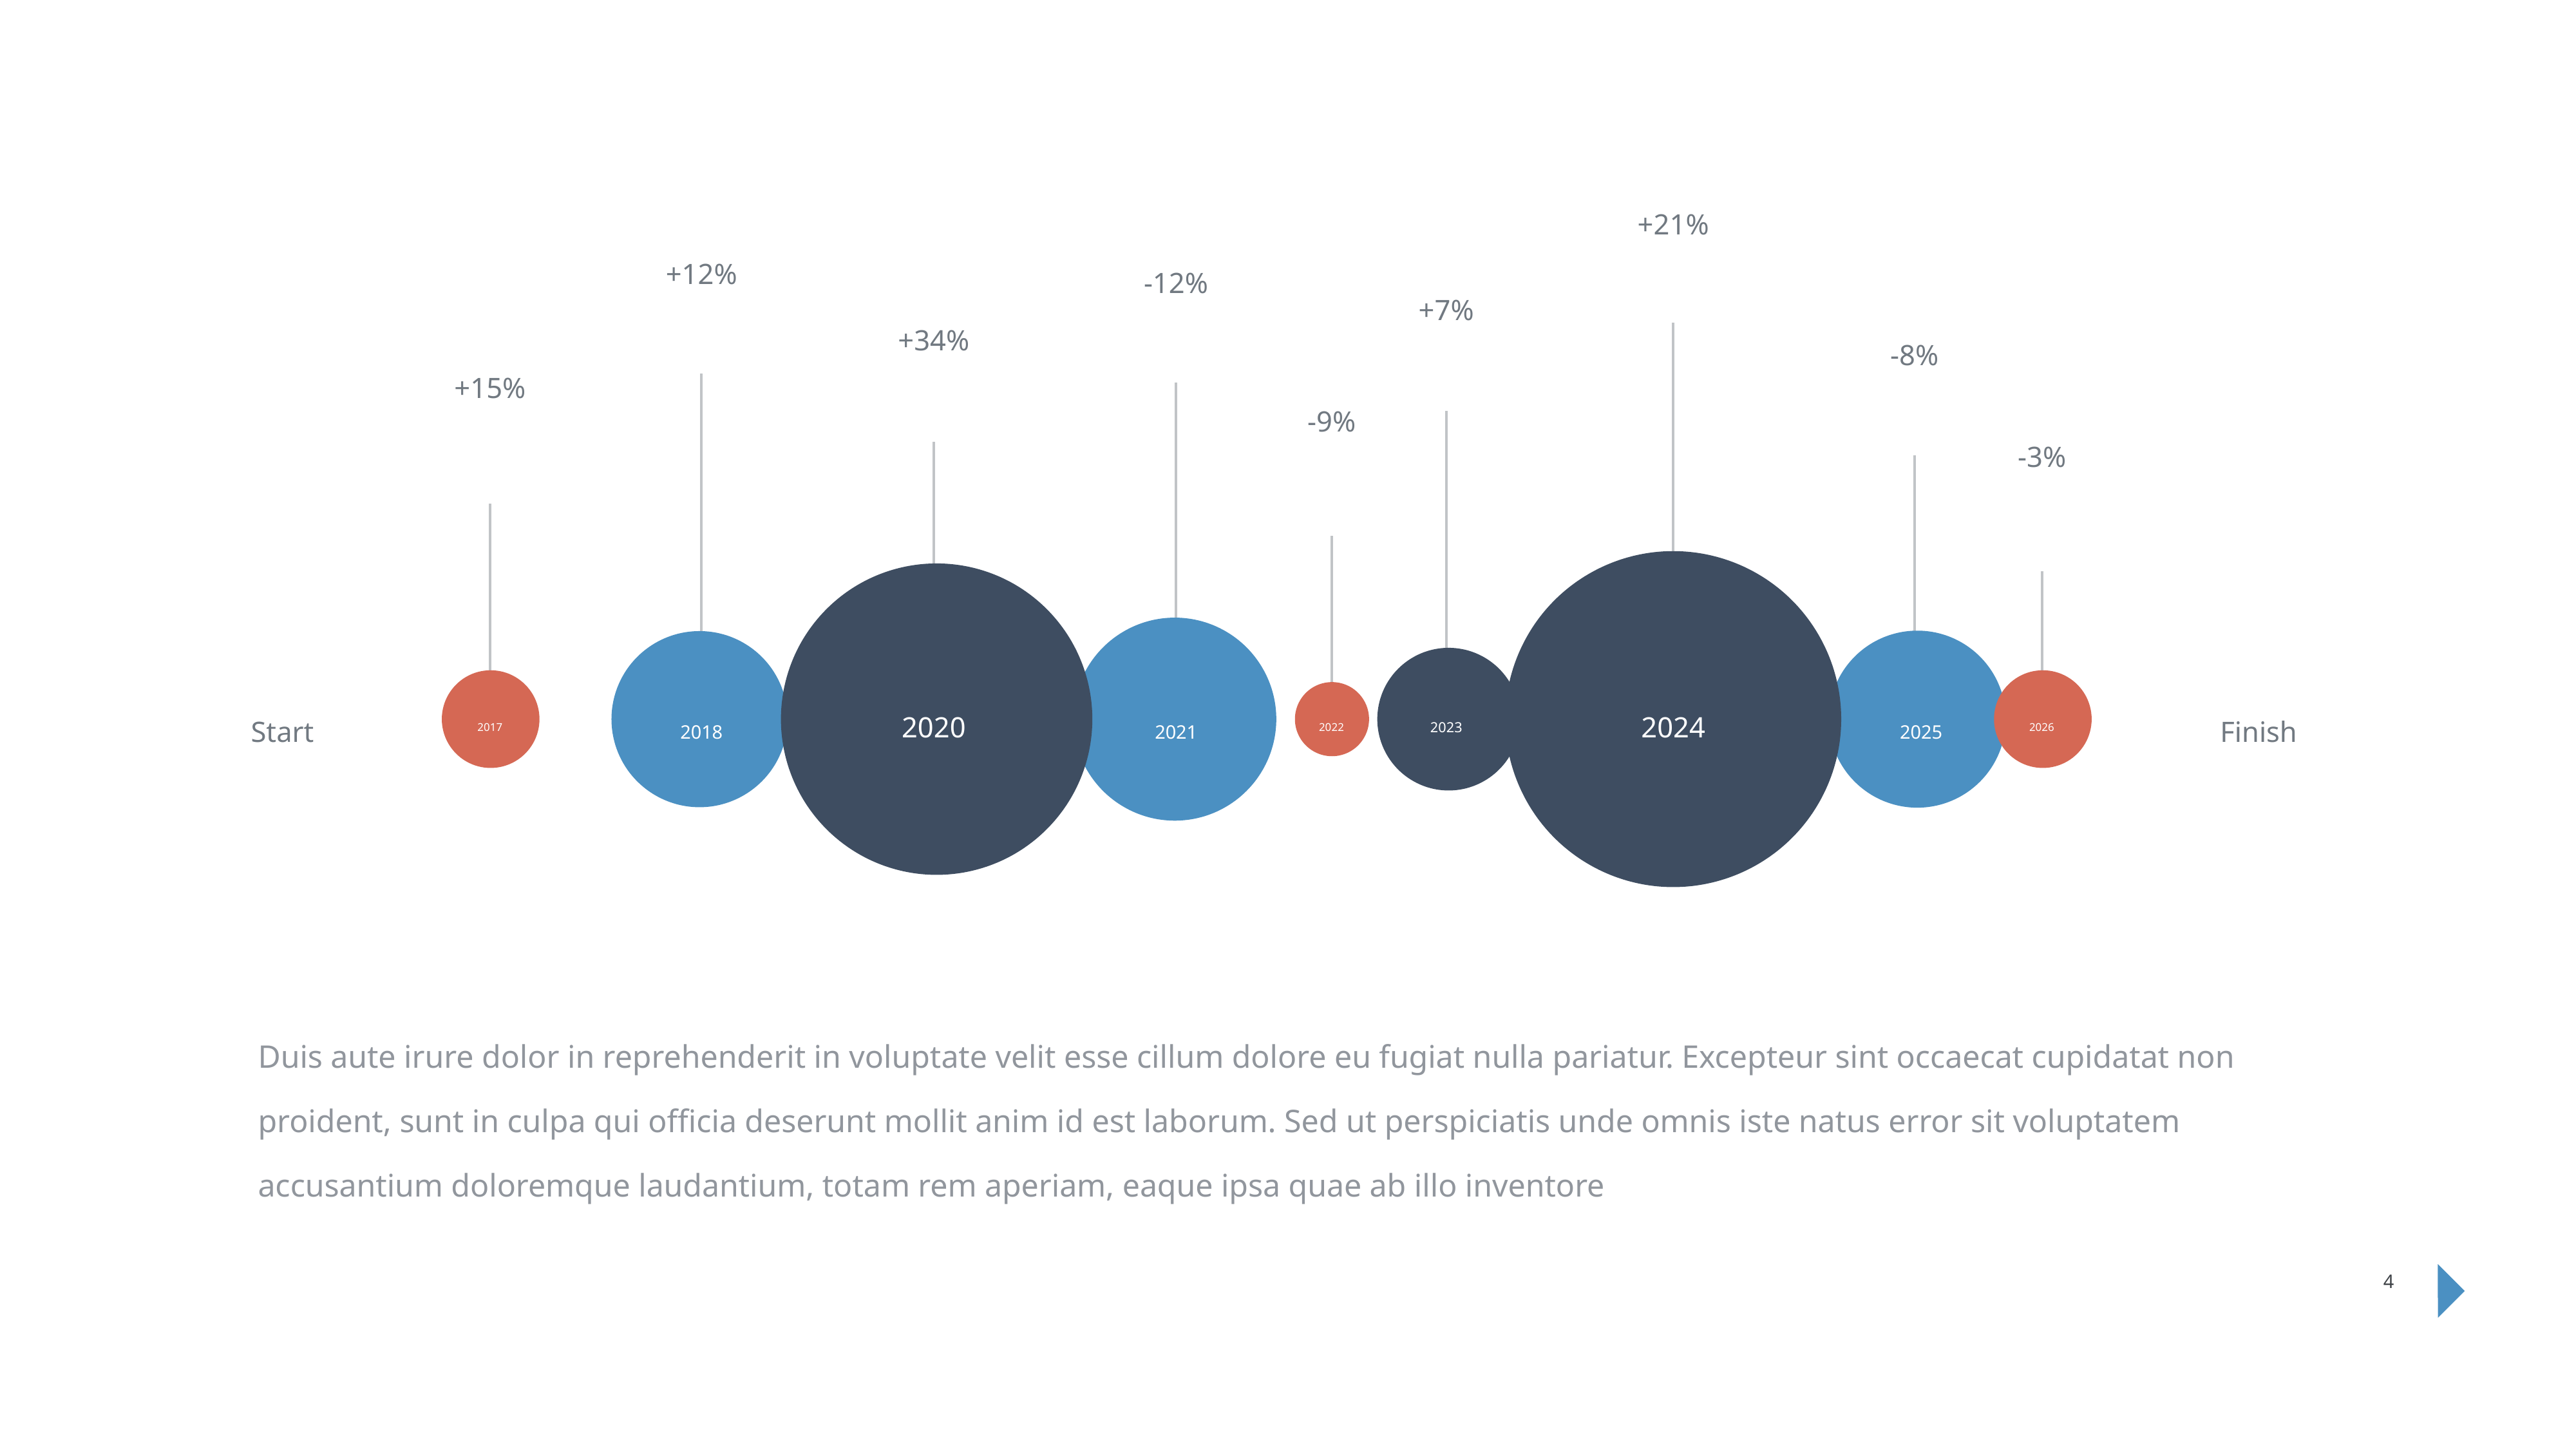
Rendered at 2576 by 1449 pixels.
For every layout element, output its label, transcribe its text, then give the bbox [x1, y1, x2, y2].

text_box [1377, 647, 1510, 723]
text_box [1994, 670, 2092, 721]
text_box +15% [381, 376, 600, 428]
text_box [1837, 630, 2002, 726]
text_box 2020 [782, 715, 1085, 768]
text_box +7% [1337, 299, 1556, 350]
text_box [442, 670, 540, 721]
text_box [611, 630, 783, 726]
text_box +34% [824, 328, 1043, 381]
text_box 2022 [1292, 724, 1371, 757]
text_box Finish [1882, 721, 2303, 772]
text_box [1842, 766, 1989, 808]
text_box [629, 766, 774, 808]
text_box Start [245, 721, 667, 772]
text_box Duis aute irure dolor in reprehenderit in voluptate velit esse cillum dolore eu fugiat nulla pariatur. Excepteur sint occaecat cupidatat non proident, sunt in culpa qui officia deserunt mollit anim id est laborum. Sed ut perspiciatis unde omnis iste natus error sit voluptatem accusantium doloremque laudantium, totam rem aperiam, eaque ipsa quae ab illo inventore [252, 1031, 2306, 1236]
text_box 2018 [615, 726, 788, 766]
text_box -9% [1222, 410, 1441, 461]
text_box [788, 768, 1085, 875]
text_box 2026 [1993, 724, 2091, 757]
text_box -3% [1933, 445, 2151, 497]
text_box 2025 [1834, 726, 2008, 766]
text_box [1512, 768, 1834, 887]
text_box 2023 [1373, 723, 1519, 759]
text_box 2024 [1512, 715, 1835, 768]
text_box [1389, 759, 1508, 791]
text_box +12% [592, 262, 811, 314]
text_box [1294, 682, 1369, 724]
text_box -8% [1805, 343, 2024, 395]
text_box +21% [1564, 213, 1783, 264]
text_box 2021 [1089, 726, 1263, 766]
text_box [1510, 759, 1512, 767]
text_box 2017 [441, 724, 539, 757]
text_box [1505, 551, 1842, 726]
text_box [781, 563, 1093, 766]
slide_number 4 [2339, 1264, 2438, 1318]
text_box [1085, 618, 1276, 821]
text_box -12% [1066, 272, 1285, 323]
